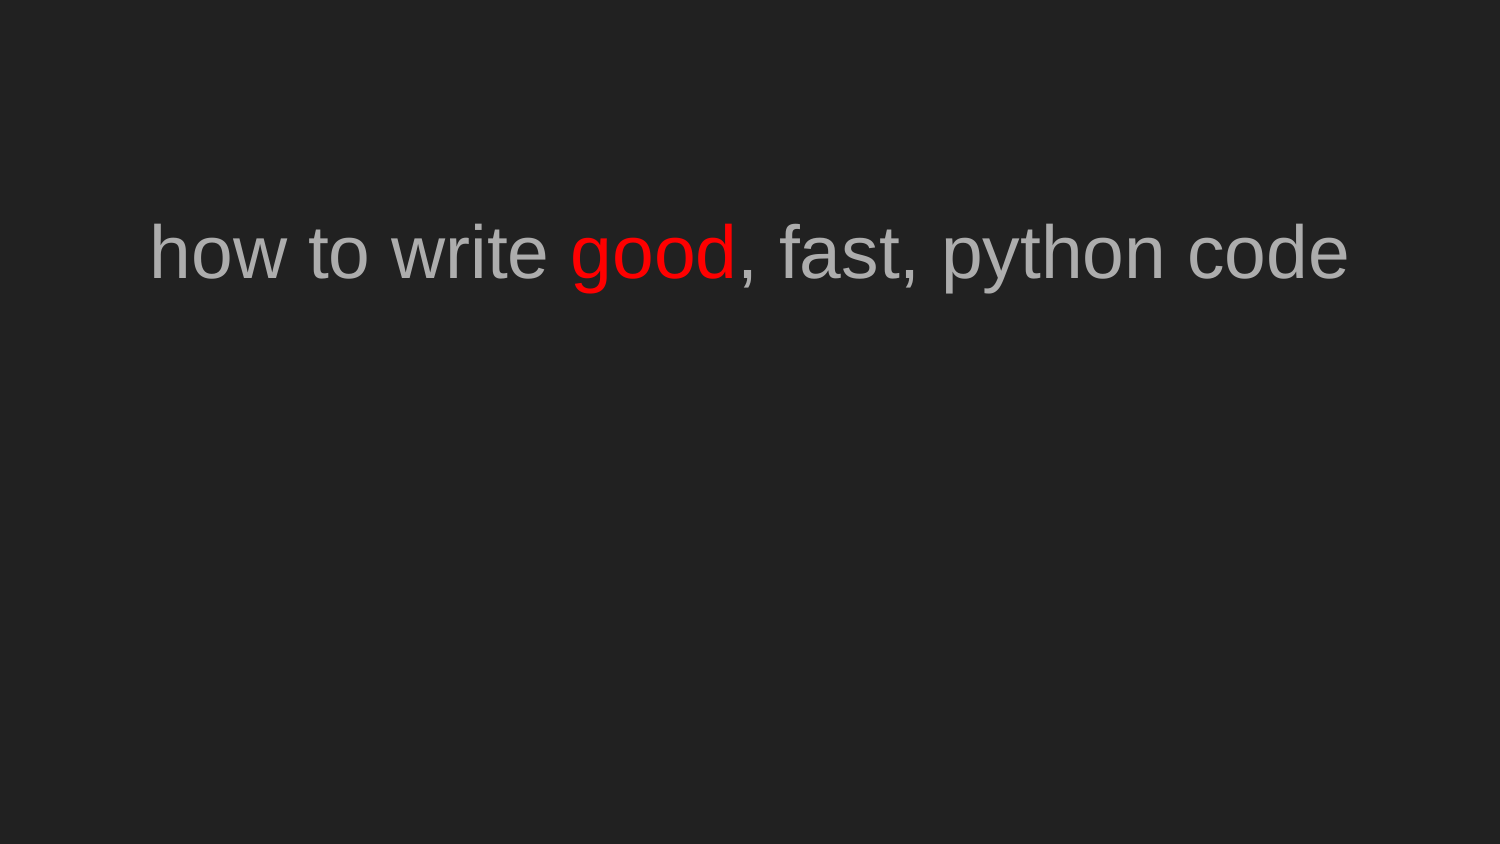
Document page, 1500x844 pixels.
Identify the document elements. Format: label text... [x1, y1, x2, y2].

list how to write good, fast, python code [51, 189, 1449, 750]
